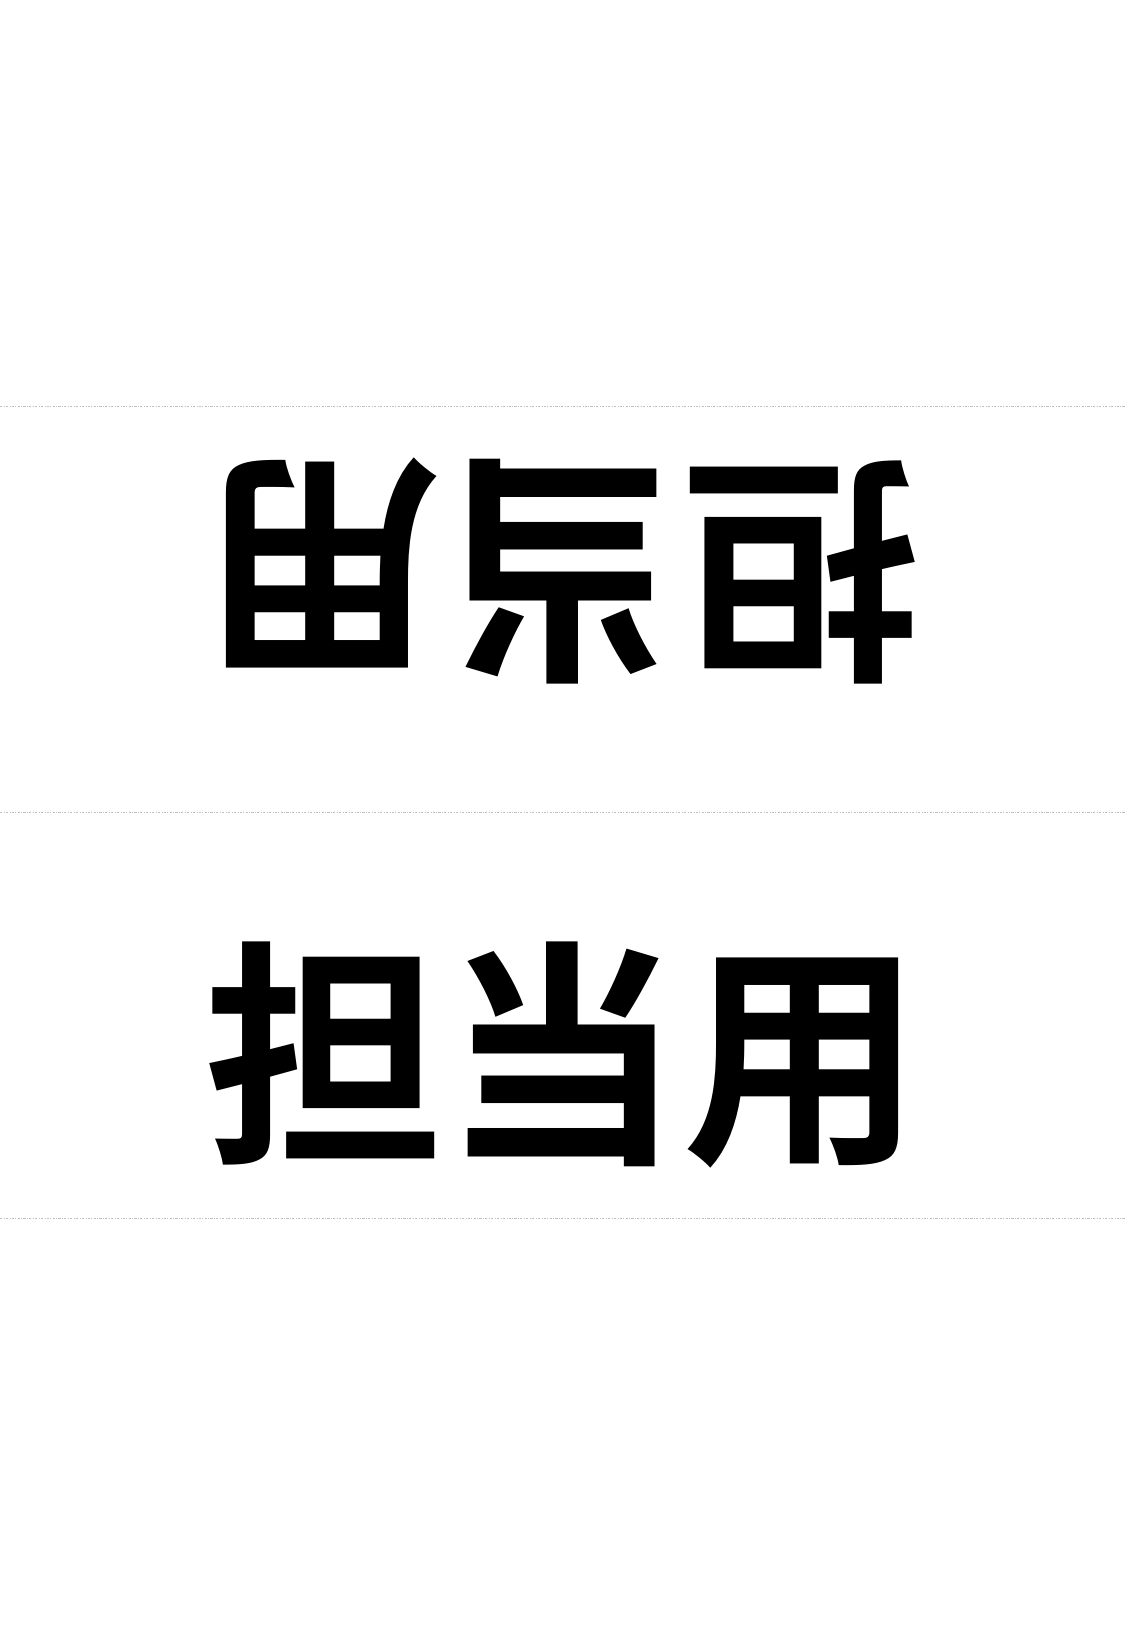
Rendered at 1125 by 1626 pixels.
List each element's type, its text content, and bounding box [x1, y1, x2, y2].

text_box 担当用 [188, 898, 937, 1201]
text_box 担当用 [188, 425, 937, 728]
